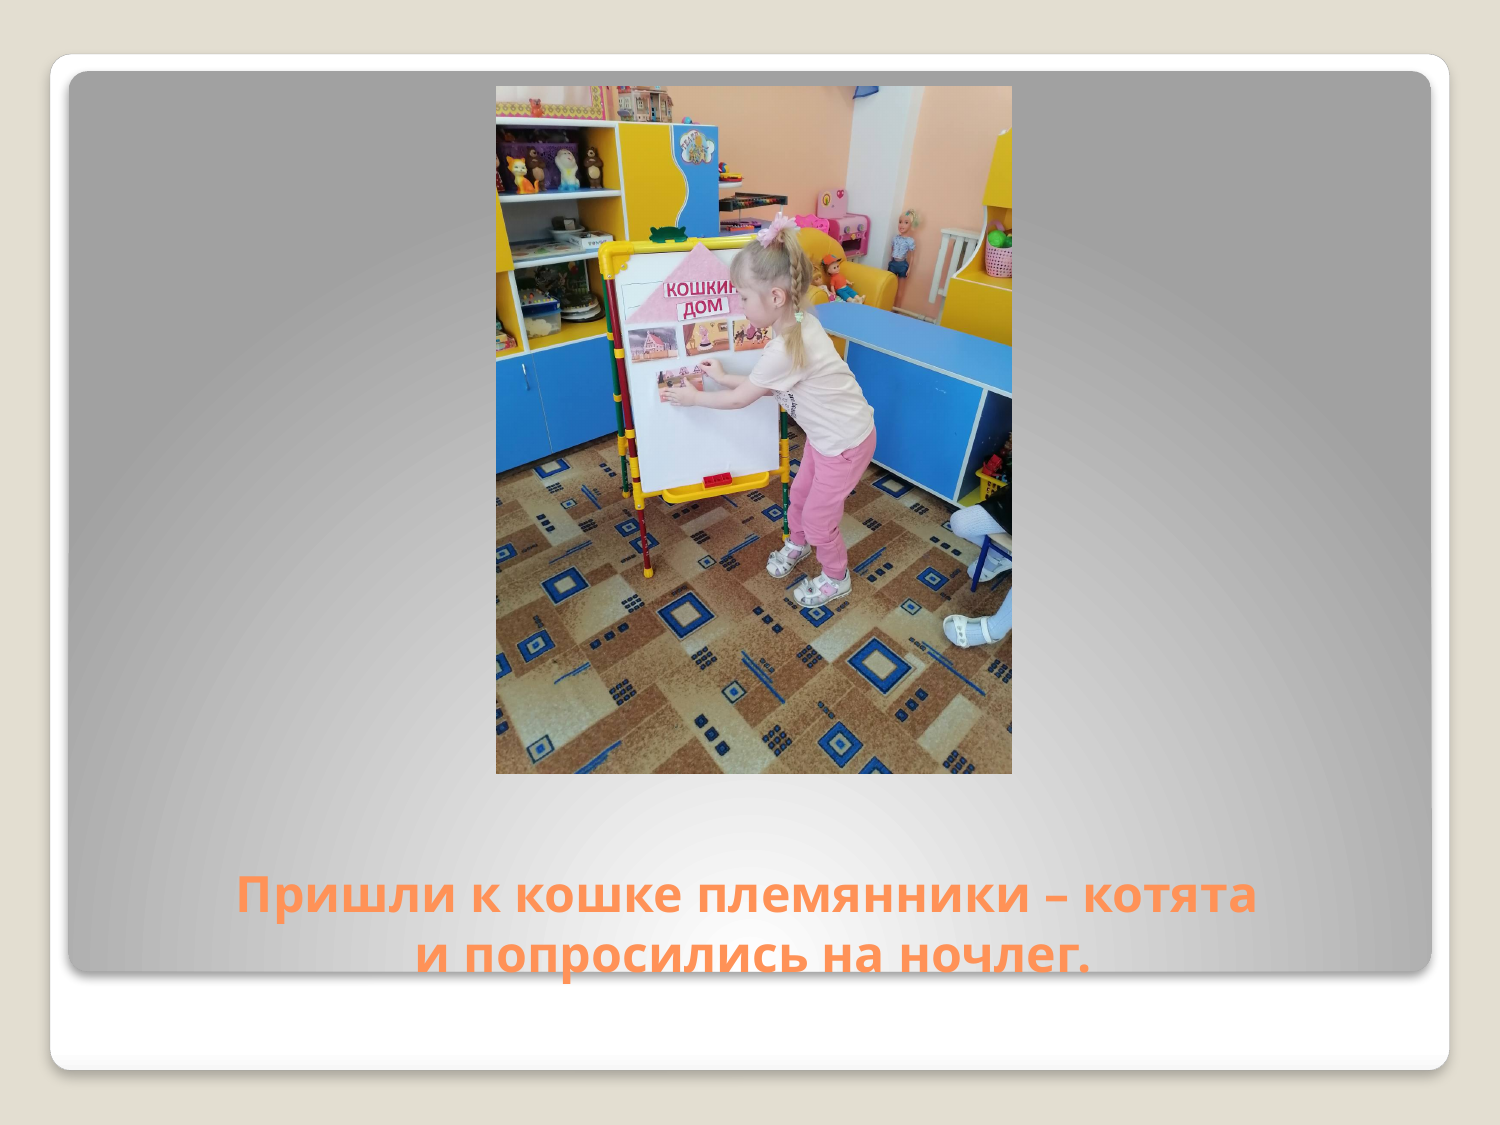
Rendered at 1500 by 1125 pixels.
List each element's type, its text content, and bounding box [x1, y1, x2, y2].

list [495, 86, 1012, 775]
title Пришли к кошке племянники – котята и попросились на ночлег. [82, 817, 1425, 990]
